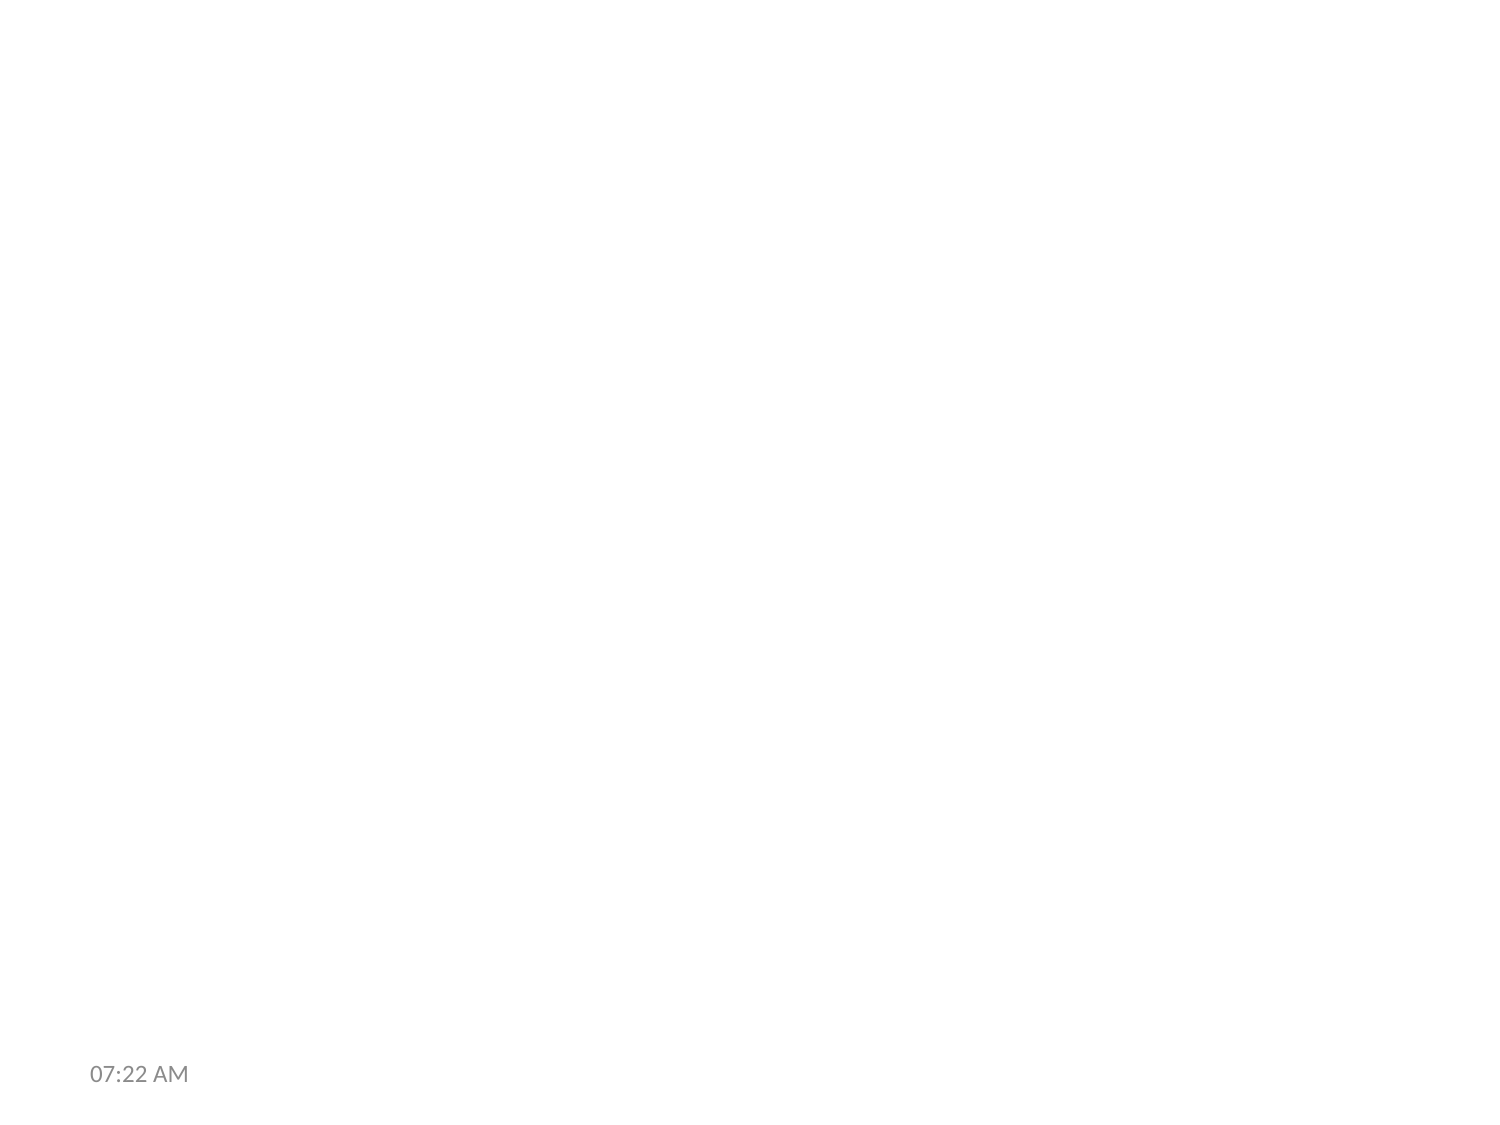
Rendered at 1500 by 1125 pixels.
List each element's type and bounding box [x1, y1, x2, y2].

slide_number [75, 1042, 425, 1103]
